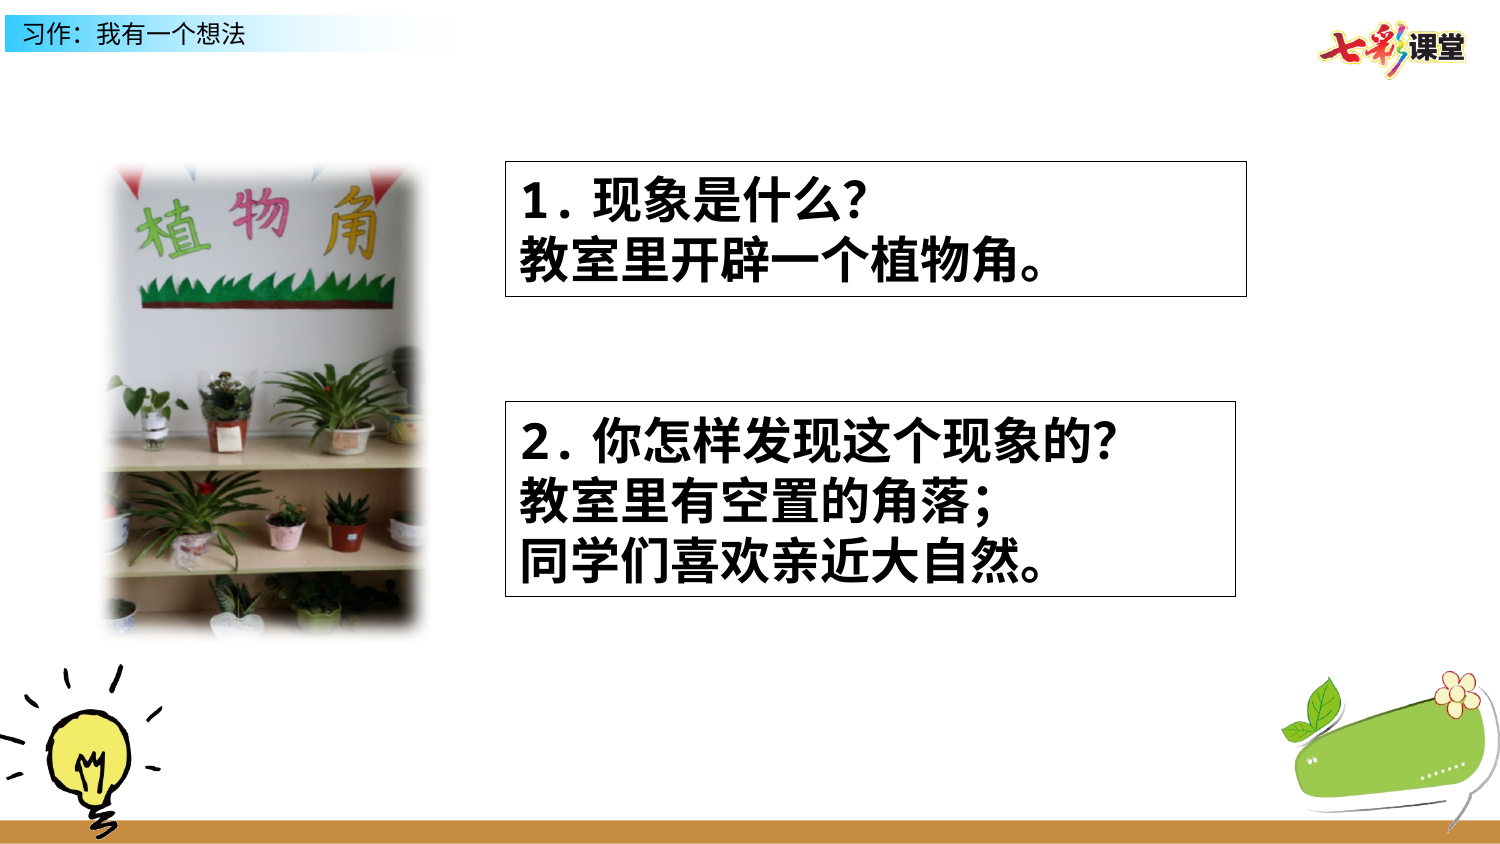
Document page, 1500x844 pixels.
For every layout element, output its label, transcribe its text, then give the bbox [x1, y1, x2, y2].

picture [1316, 20, 1468, 80]
picture [95, 159, 433, 644]
picture [0, 653, 178, 844]
picture [1277, 671, 1500, 833]
text_box 1.现象是什么？ 教室里开辟一个植物角。 [505, 161, 1247, 297]
text_box 2.你怎样发现这个现象的？ 教室里有空置的角落； 同学们喜欢亲近大自然。 [505, 401, 1236, 597]
